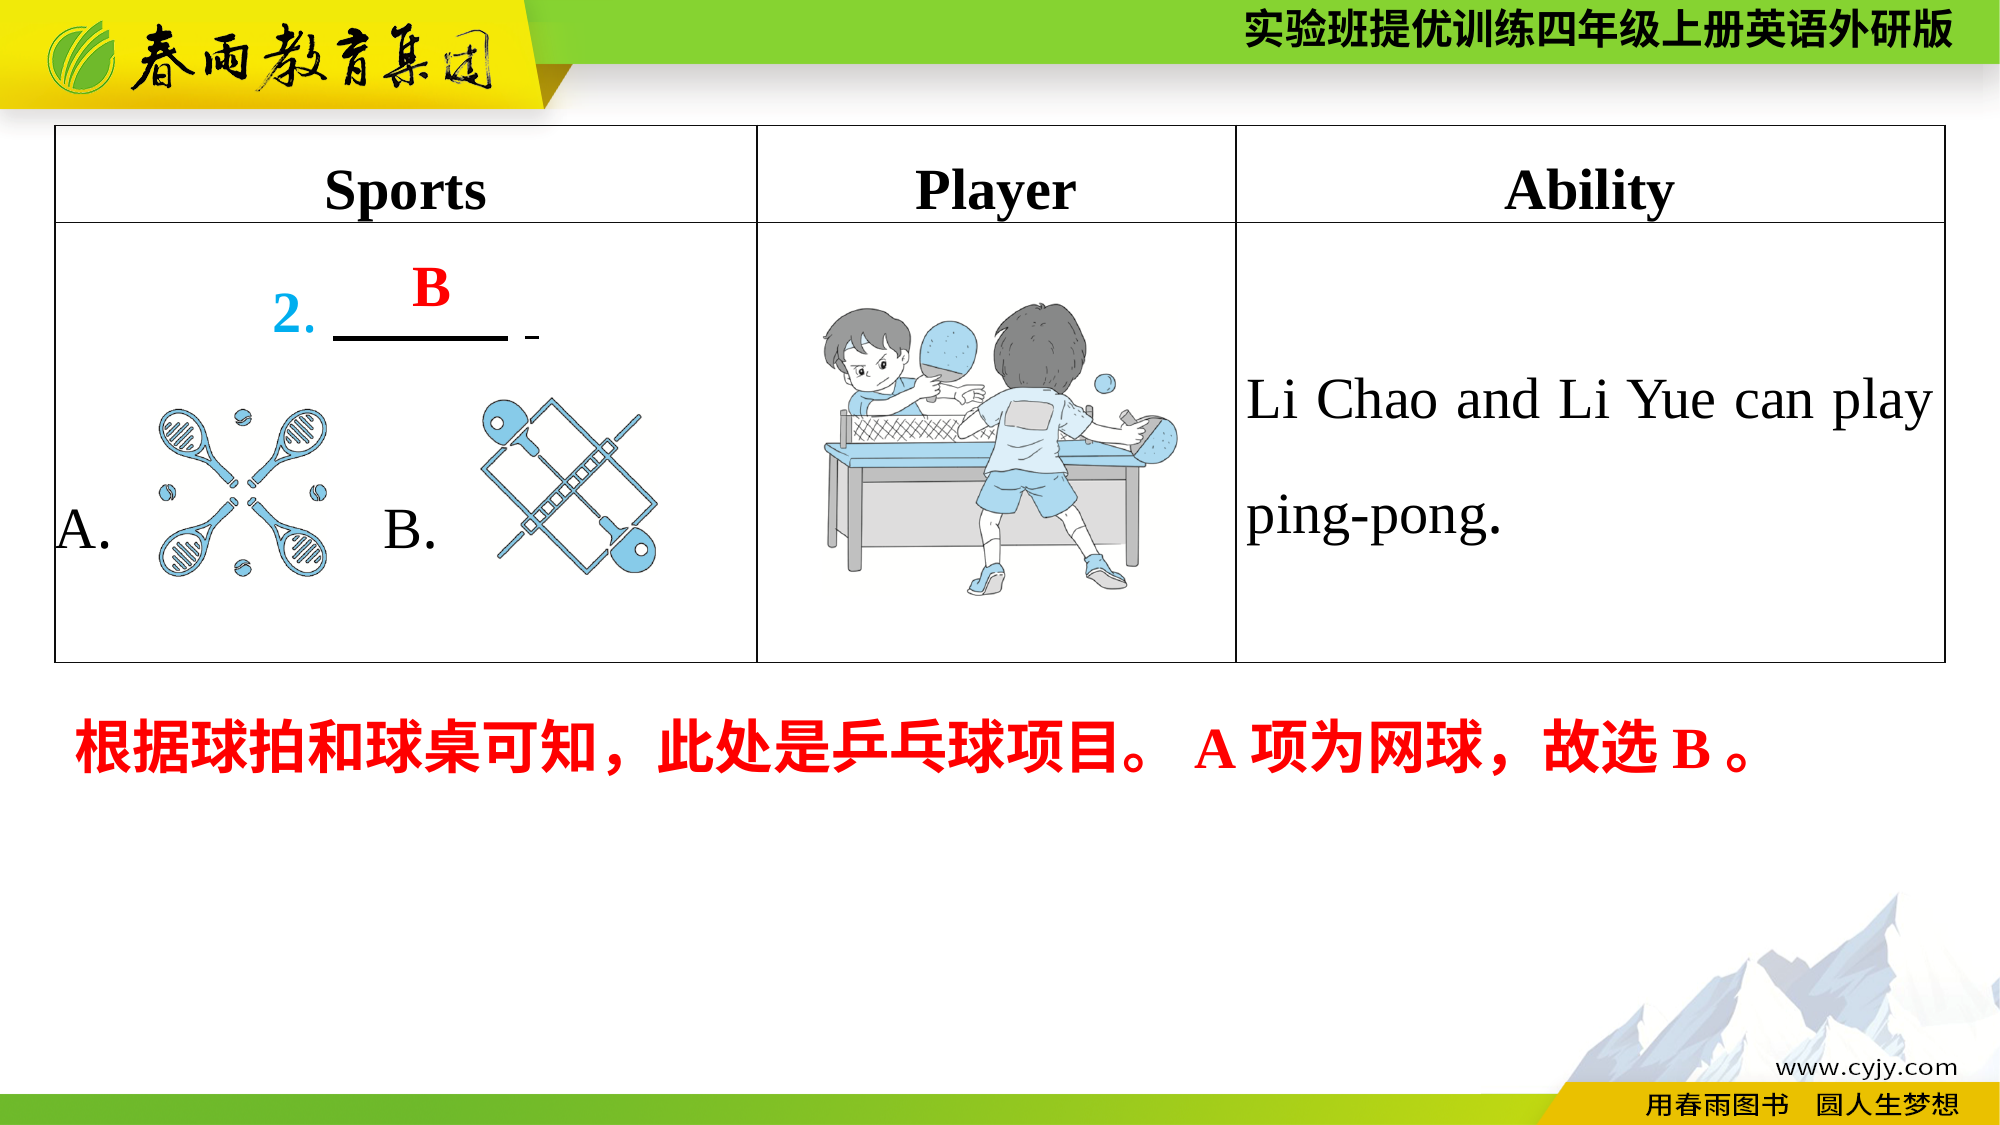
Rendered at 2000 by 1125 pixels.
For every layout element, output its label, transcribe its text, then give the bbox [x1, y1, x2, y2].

table_cell 2. . A. B. [56, 223, 756, 662]
picture [0, 0, 2000, 1125]
table_header Player [758, 126, 1235, 222]
table_header Sports [56, 126, 756, 222]
list 根据球拍和球桌可知，此处是乒乓球项目。A项为网球，故选B。 [59, 667, 1944, 776]
text_box B [397, 240, 467, 326]
table_cell Li Chao and Li Yue can play ping-pong. [1237, 223, 1944, 662]
table_cell [758, 223, 1235, 662]
table_header Ability [1237, 126, 1944, 222]
